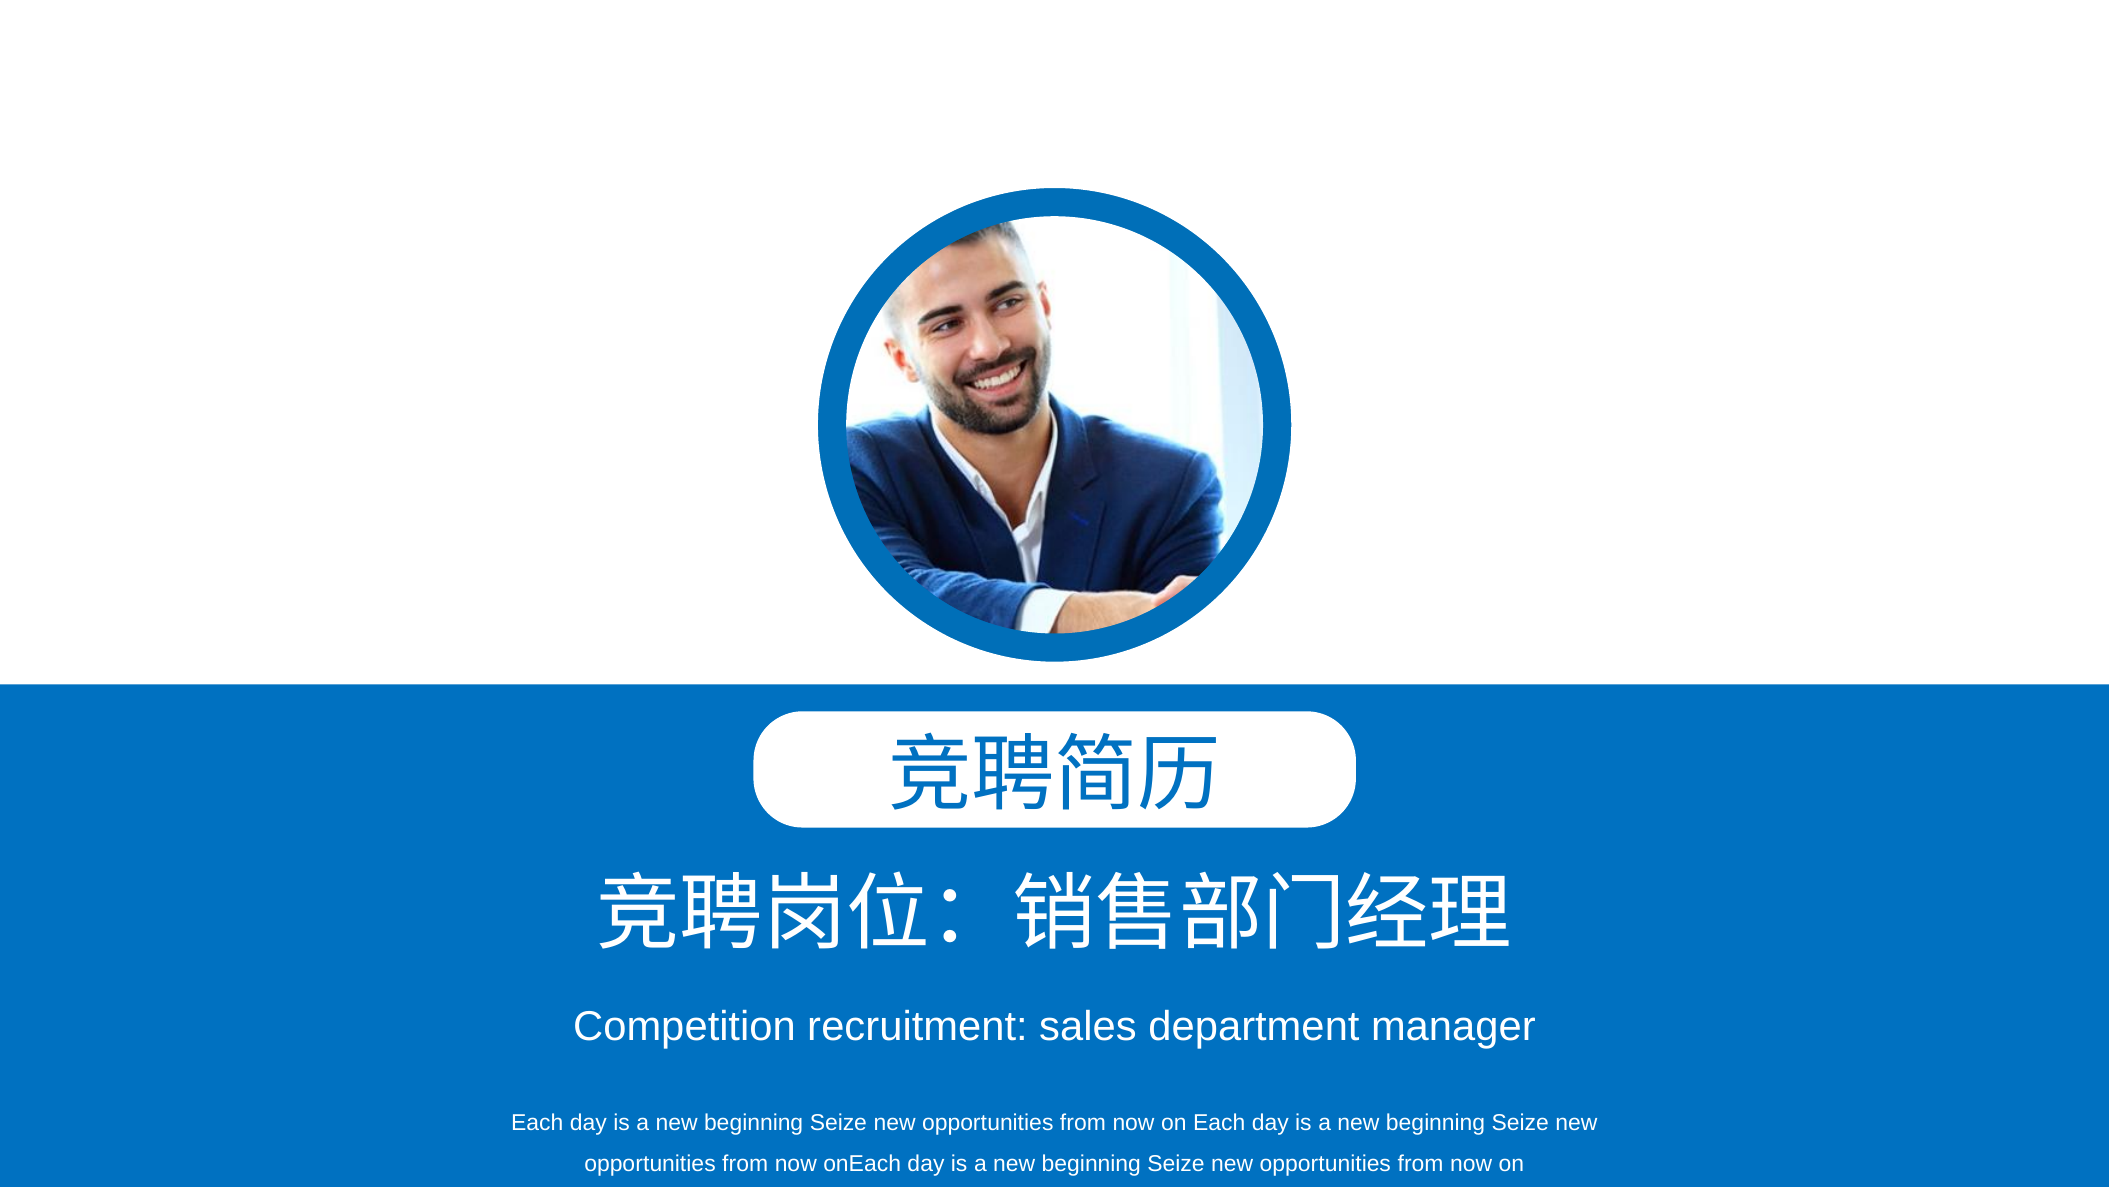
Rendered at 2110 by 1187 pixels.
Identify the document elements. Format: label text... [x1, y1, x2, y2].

text_box 竞聘简历 [840, 713, 1269, 828]
text_box 竞聘岗位：销售部门经理 [585, 853, 1524, 965]
text_box [0, 683, 2110, 1187]
text_box Each day is a new beginning Seize new opportunities from now on Each day is a new beginning Seize new opportunities from now onEach day is a new beginning Seize new opportunities from now on [434, 1088, 1675, 1182]
text_box Competition recruitment: sales department manager [473, 968, 1636, 1055]
text_box [752, 710, 1357, 829]
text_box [813, 183, 1296, 667]
